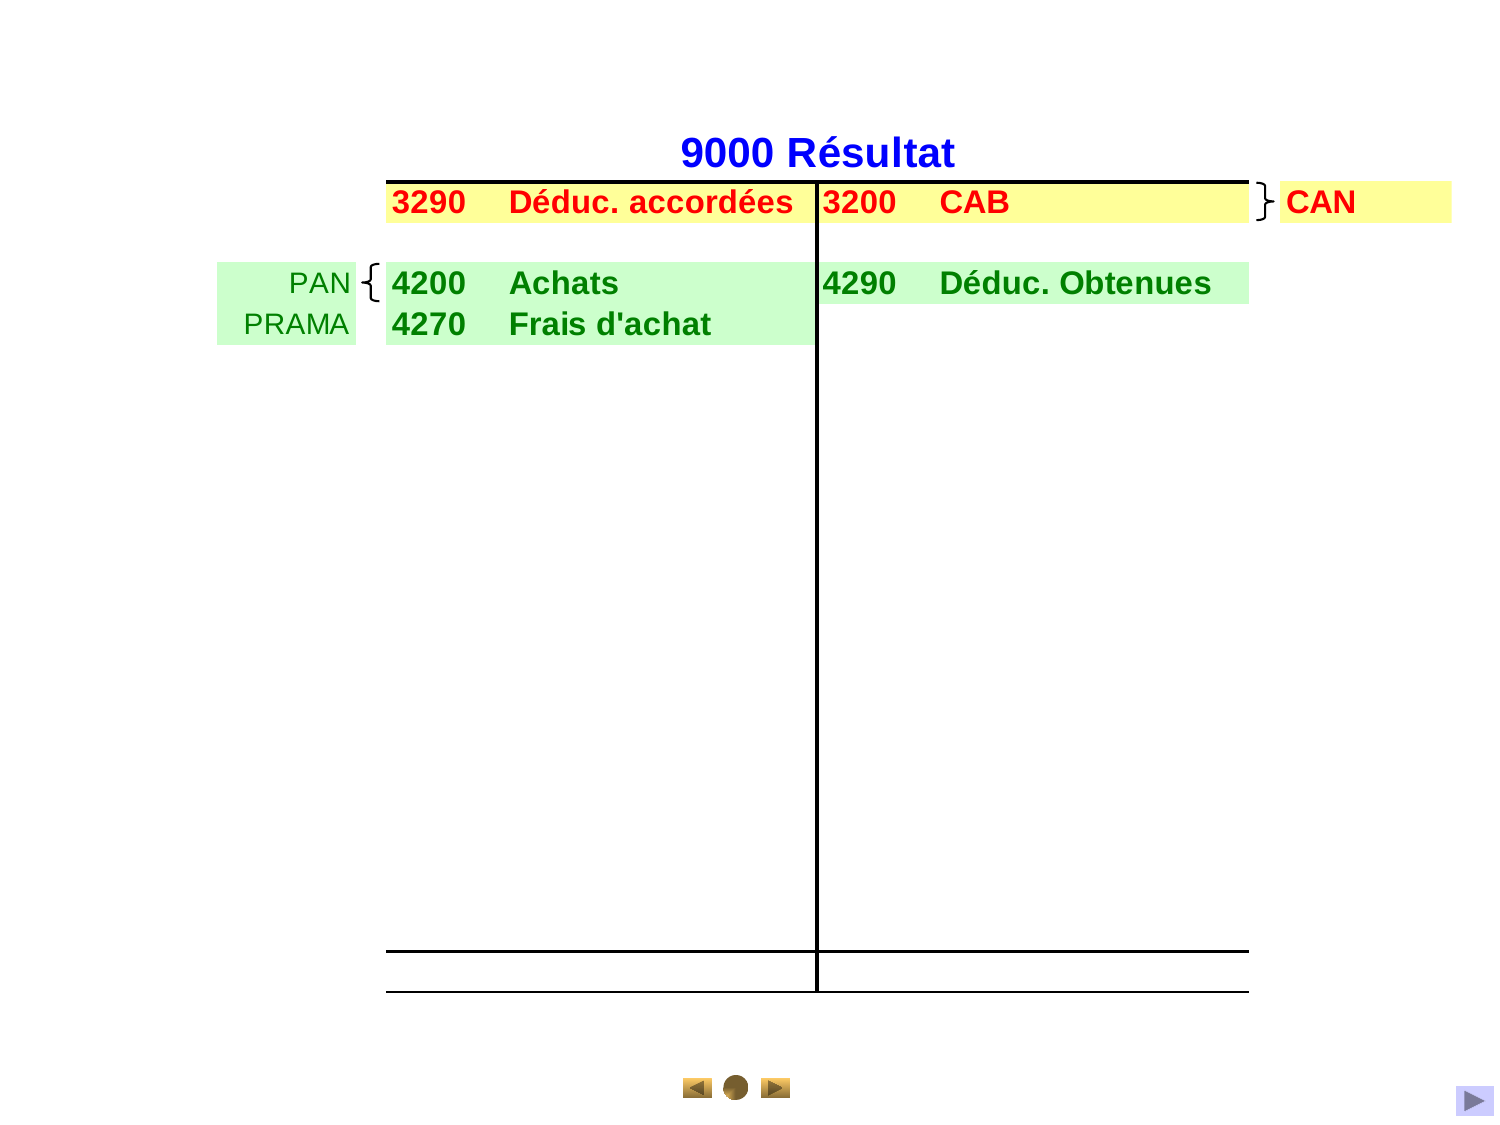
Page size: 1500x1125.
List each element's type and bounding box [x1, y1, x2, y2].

text_box [1456, 1086, 1494, 1116]
text_box [53, 124, 1454, 994]
